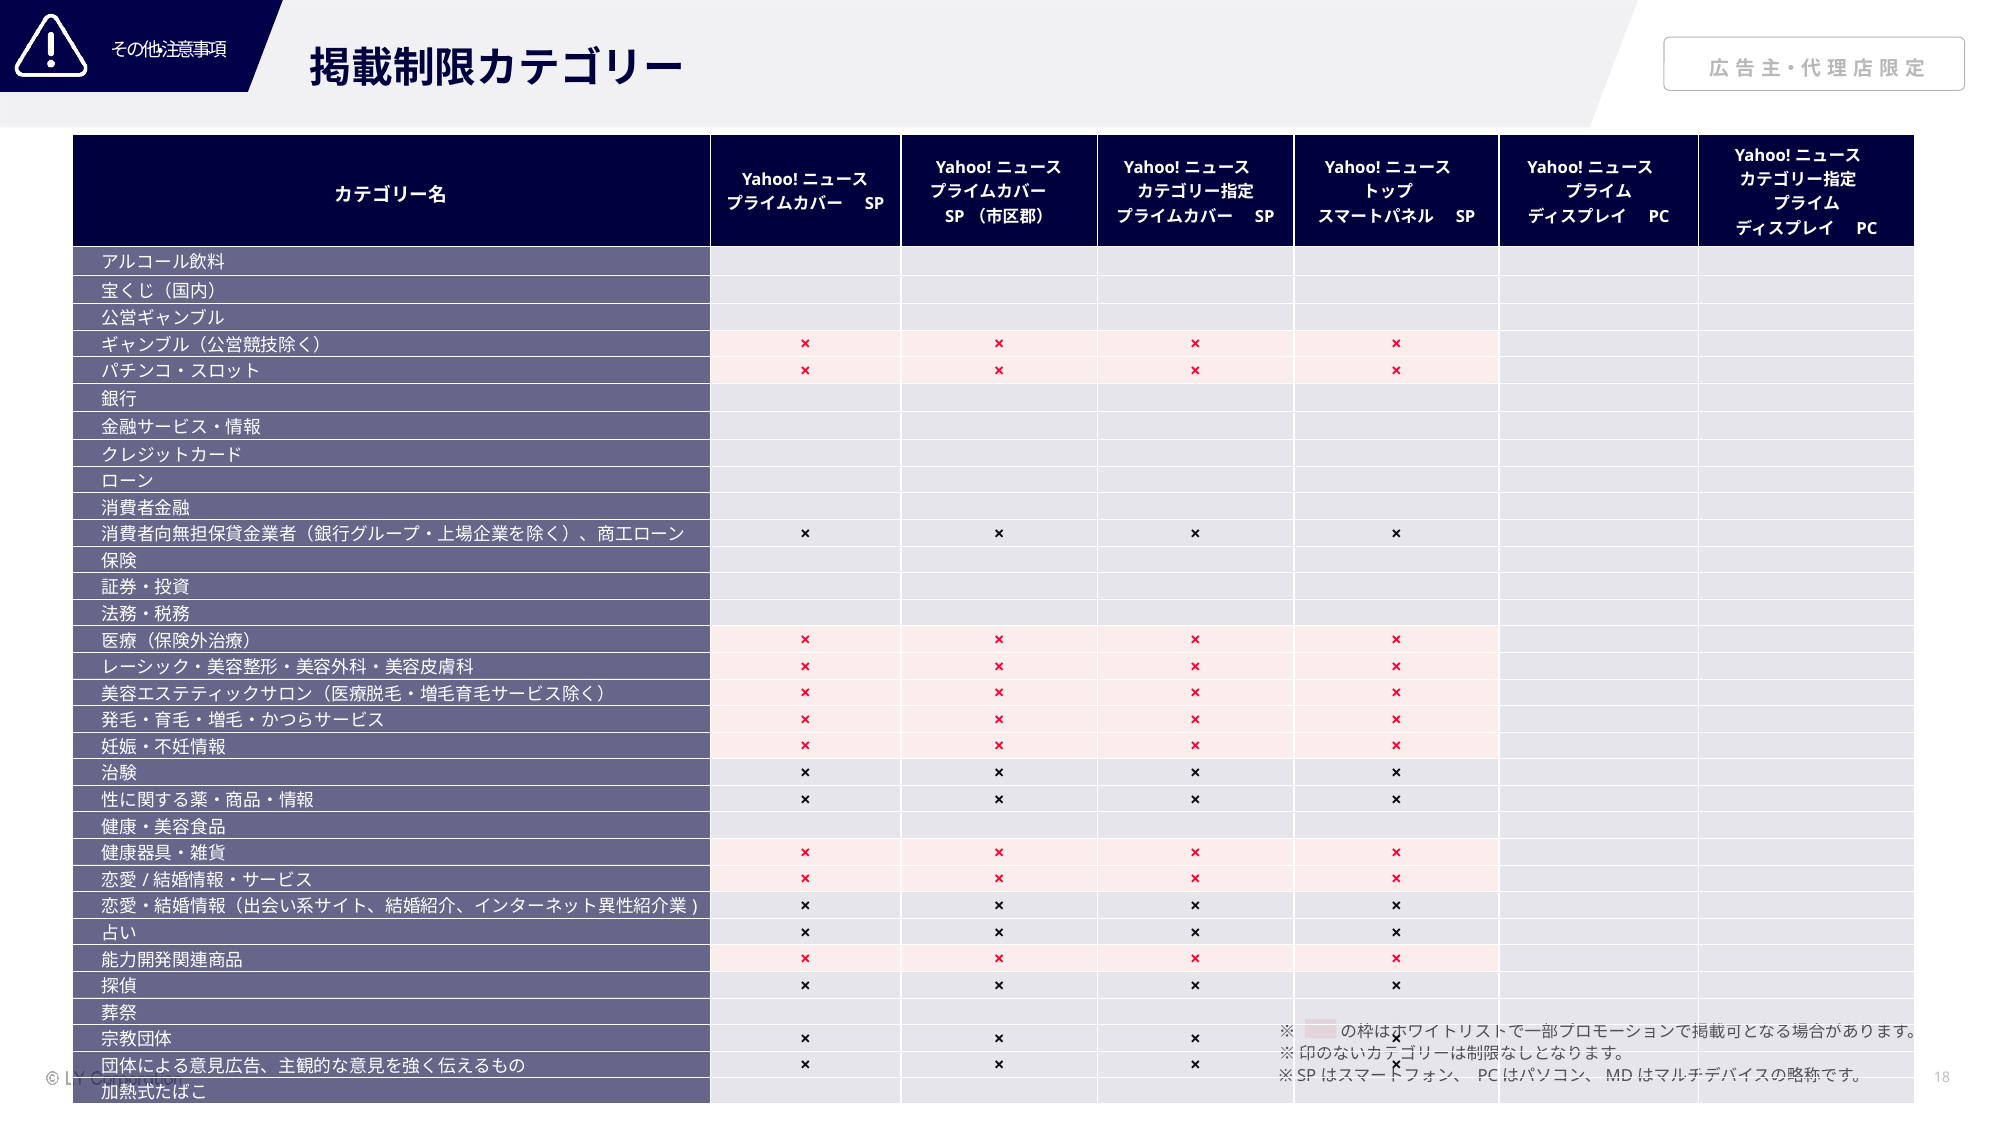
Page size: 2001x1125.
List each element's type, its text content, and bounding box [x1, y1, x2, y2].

table_cell × [711, 759, 900, 785]
table_cell [1699, 357, 1914, 383]
table_cell [1295, 573, 1498, 599]
table_cell × [711, 626, 900, 652]
table_cell [902, 440, 1097, 466]
table_cell [1295, 440, 1498, 466]
table_cell × [1295, 866, 1498, 891]
table_cell [1500, 467, 1698, 492]
table_cell × [1295, 1052, 1498, 1077]
table_cell [1500, 547, 1698, 572]
table_cell × [902, 680, 1097, 705]
table_cell [1699, 520, 1914, 546]
table_cell × [902, 759, 1097, 785]
table_cell 恋愛・結婚情報（出会い系サイト、結婚紹介、インターネット異性紹介業) [73, 892, 710, 918]
table_cell 証券・投資 [73, 573, 710, 599]
table_cell [1500, 304, 1698, 330]
table_cell × [711, 1052, 900, 1077]
table_cell [711, 467, 900, 492]
table_cell 宝くじ（国内） [73, 276, 710, 303]
table_cell 法務・税務 [73, 600, 710, 625]
table_cell [1295, 384, 1498, 411]
table_cell パチンコ・スロット [73, 357, 710, 383]
table_cell [1098, 573, 1293, 599]
table_cell [902, 412, 1097, 439]
table_cell [1699, 331, 1914, 356]
table_cell 銀行 [73, 384, 710, 411]
table_cell × [1098, 653, 1293, 679]
table_header Yahoo!ニュース カテゴリー指定 プライムカバー SP [1098, 135, 1293, 246]
table_cell [1098, 304, 1293, 330]
table_cell [902, 600, 1097, 625]
table_cell [902, 304, 1097, 330]
table_cell [1699, 892, 1914, 918]
table_cell [1098, 812, 1293, 838]
table_cell [1500, 999, 1698, 1024]
table_cell [711, 812, 900, 838]
table_cell [902, 384, 1097, 411]
table_cell × [1295, 945, 1498, 971]
table_cell [1699, 866, 1914, 891]
table_cell [711, 1078, 900, 1103]
table_cell × [711, 945, 900, 971]
table_cell 宗教団体 [73, 1025, 710, 1051]
table_cell × [1098, 706, 1293, 732]
table_header Yahoo!ニュース プライム ディスプレイ PC [1500, 135, 1698, 246]
table_cell [1098, 999, 1293, 1024]
table_cell [1500, 653, 1698, 679]
table_cell × [1098, 626, 1293, 652]
table_cell [1699, 839, 1914, 865]
table_cell 恋愛/結婚情報・サービス [73, 866, 710, 891]
table_cell [1699, 945, 1914, 971]
table_cell [1500, 839, 1698, 865]
table_cell × [902, 786, 1097, 811]
table_cell [711, 999, 900, 1024]
table_cell [1699, 706, 1914, 732]
table_cell × [711, 331, 900, 356]
table_cell [1098, 467, 1293, 492]
table_cell [902, 999, 1097, 1024]
table_cell × [1098, 680, 1293, 705]
table_cell [711, 247, 900, 275]
table_cell [711, 600, 900, 625]
table_cell [1699, 759, 1914, 785]
table_cell 金融サービス・情報 [73, 412, 710, 439]
table_header Yahoo!ニュース プライムカバー SP（市区郡） [902, 135, 1097, 246]
table_cell [1500, 1052, 1698, 1077]
table_cell [1295, 276, 1498, 303]
table_cell [1699, 547, 1914, 572]
table_cell 消費者向無担保貸金業者（銀行グループ・上場企業を除く）、商工ローン [73, 520, 710, 546]
table_cell [1699, 972, 1914, 998]
table_cell 占い [73, 919, 710, 944]
picture [46, 1071, 71, 1088]
table_cell × [902, 1025, 1097, 1051]
table_cell 健康器具・雑貨 [73, 839, 710, 865]
table_cell [1500, 945, 1698, 971]
table_cell [1098, 547, 1293, 572]
table_cell × [711, 653, 900, 679]
table_cell [1699, 680, 1914, 705]
table_cell [1295, 600, 1498, 625]
table_cell × [1098, 357, 1293, 383]
table_cell × [711, 680, 900, 705]
table_cell [902, 812, 1097, 838]
table_cell × [1098, 786, 1293, 811]
table_cell × [902, 357, 1097, 383]
table_cell [1500, 331, 1698, 356]
list 掲載制限カテゴリー [309, 41, 1645, 97]
table_cell 妊娠・不妊情報 [73, 733, 710, 758]
table_cell ギャンブル（公営競技除く） [73, 331, 710, 356]
table_cell [1295, 247, 1498, 275]
table_cell × [1295, 706, 1498, 732]
table_cell [1500, 520, 1698, 546]
table_cell 発毛・育毛・増毛・かつらサービス [73, 706, 710, 732]
table_cell [1098, 1078, 1293, 1103]
table_cell × [1295, 919, 1498, 944]
table_cell [1699, 733, 1914, 758]
table_cell [711, 440, 900, 466]
table_cell [1699, 1025, 1914, 1051]
table_cell × [1098, 866, 1293, 891]
table_cell 加熱式たばこ [73, 1078, 710, 1103]
table_cell [1500, 1025, 1698, 1051]
table_header Yahoo!ニュース トップ スマートパネル SP [1295, 135, 1498, 246]
table_cell [1500, 573, 1698, 599]
table_cell [1500, 1078, 1698, 1103]
table_cell [1098, 247, 1293, 275]
table_cell [1699, 1078, 1914, 1103]
table_cell [1098, 412, 1293, 439]
table_cell × [902, 331, 1097, 356]
table_cell [1699, 999, 1914, 1024]
table_cell 保険 [73, 547, 710, 572]
table_cell × [1295, 653, 1498, 679]
table_cell [711, 573, 900, 599]
table_cell [1098, 276, 1293, 303]
table_cell [1500, 493, 1698, 519]
table_header カテゴリー名 [73, 135, 710, 246]
table_cell × [711, 706, 900, 732]
table_cell × [902, 839, 1097, 865]
table_cell × [711, 919, 900, 944]
table_cell × [902, 945, 1097, 971]
table_cell アルコール飲料 [73, 247, 710, 275]
table_cell [1699, 786, 1914, 811]
table_cell [1295, 467, 1498, 492]
table_cell [1500, 892, 1698, 918]
table_cell [1699, 919, 1914, 944]
table_cell × [902, 733, 1097, 758]
table_cell 能力開発関連商品 [73, 945, 710, 971]
table_cell 消費者金融 [73, 493, 710, 519]
table_cell [1500, 733, 1698, 758]
table_cell × [902, 892, 1097, 918]
table_cell [1699, 440, 1914, 466]
table_cell [711, 276, 900, 303]
table_cell 団体による意見広告、主観的な意見を強く伝えるもの [73, 1052, 710, 1077]
table_cell [1295, 999, 1498, 1024]
table_cell [711, 547, 900, 572]
table_cell 探偵 [73, 972, 710, 998]
table_cell [1699, 812, 1914, 838]
table_cell [1500, 812, 1698, 838]
table_cell [1500, 412, 1698, 439]
table_cell 医療（保険外治療） [73, 626, 710, 652]
table_cell × [1295, 1025, 1498, 1051]
table_cell [711, 304, 900, 330]
table_cell × [1295, 331, 1498, 356]
table_cell × [1295, 892, 1498, 918]
table_cell × [1295, 520, 1498, 546]
table_cell ローン [73, 467, 710, 492]
table_cell クレジットカード [73, 440, 710, 466]
table_cell × [1098, 1025, 1293, 1051]
picture [9, 5, 92, 87]
table_cell × [1295, 759, 1498, 785]
table_cell [1500, 600, 1698, 625]
table_cell × [711, 866, 900, 891]
table_cell 葬祭 [73, 999, 710, 1024]
table_cell [1500, 919, 1698, 944]
table_cell [902, 247, 1097, 275]
table_cell [902, 547, 1097, 572]
table_cell × [1295, 786, 1498, 811]
table_cell × [1295, 357, 1498, 383]
table_cell [1500, 357, 1698, 383]
table_header Yahoo!ニュース カテゴリー指定 プライム ディスプレイ PC [1699, 135, 1914, 246]
table_cell × [711, 733, 900, 758]
table_cell × [1098, 945, 1293, 971]
table_cell × [1098, 733, 1293, 758]
table_cell [1500, 706, 1698, 732]
table_cell [1295, 493, 1498, 519]
table_cell × [902, 626, 1097, 652]
table_cell × [902, 972, 1097, 998]
table_cell × [1098, 520, 1293, 546]
table_cell × [1098, 972, 1293, 998]
table_cell [1500, 276, 1698, 303]
table_cell [1699, 626, 1914, 652]
table_cell [1699, 304, 1914, 330]
table_cell × [902, 653, 1097, 679]
table_cell 公営ギャンブル [73, 304, 710, 330]
table_cell レーシック・美容整形・美容外科・美容皮膚科 [73, 653, 710, 679]
list その他・注意事項 [97, 13, 240, 81]
table_cell × [1295, 839, 1498, 865]
table_cell × [1098, 331, 1293, 356]
table_cell [1098, 493, 1293, 519]
table_cell [1699, 247, 1914, 275]
table_cell [1500, 247, 1698, 275]
table_cell [1295, 812, 1498, 838]
table_cell 性に関する薬・商品・情報 [73, 786, 710, 811]
table_cell [1699, 493, 1914, 519]
table_cell [1098, 384, 1293, 411]
table_cell [1500, 384, 1698, 411]
table_cell × [711, 972, 900, 998]
table_cell × [711, 1025, 900, 1051]
table_cell [1500, 759, 1698, 785]
table_cell [1699, 276, 1914, 303]
table_cell [902, 493, 1097, 519]
table_cell [711, 412, 900, 439]
table_cell [1295, 304, 1498, 330]
table_cell × [1098, 839, 1293, 865]
table_cell [902, 573, 1097, 599]
table_cell [1699, 573, 1914, 599]
table_cell × [711, 892, 900, 918]
table_cell [1699, 653, 1914, 679]
table_cell × [902, 919, 1097, 944]
table_cell [902, 1078, 1097, 1103]
table_cell × [1098, 1052, 1293, 1077]
table_cell × [902, 866, 1097, 891]
table_cell [1500, 626, 1698, 652]
table_cell [1699, 384, 1914, 411]
table_cell × [711, 839, 900, 865]
table_cell [1295, 412, 1498, 439]
table_cell × [902, 1052, 1097, 1077]
table_cell × [1098, 892, 1293, 918]
table_cell [1699, 600, 1914, 625]
table_cell 健康・美容食品 [73, 812, 710, 838]
table_cell [1500, 972, 1698, 998]
table_cell [1500, 866, 1698, 891]
table_cell × [711, 520, 900, 546]
table_cell [1098, 440, 1293, 466]
table_cell [1098, 600, 1293, 625]
table_cell 美容エステティックサロン（医療脱毛・増毛育毛サービス除く） [73, 680, 710, 705]
table_cell [1699, 467, 1914, 492]
text_box ※ の枠はホワイトリストで一部プロモーションで掲載可となる場合があります。 ※ 印のないカテゴリーは制限なしとなります。 ※ SPはスマートフォン、 PCはパソコン、MDはマルチデバイスの略称です。 [1915, 1019, 1966, 1086]
table_cell [902, 276, 1097, 303]
table_cell × [1295, 972, 1498, 998]
table_cell × [902, 706, 1097, 732]
table_cell [902, 467, 1097, 492]
table_cell × [711, 786, 900, 811]
table_cell [711, 493, 900, 519]
table_cell [1295, 547, 1498, 572]
table_cell [1500, 440, 1698, 466]
table_cell × [902, 520, 1097, 546]
table_cell × [711, 357, 900, 383]
table_cell × [1295, 680, 1498, 705]
table_header Yahoo!ニュース プライムカバー SP [711, 135, 900, 246]
table_cell × [1098, 919, 1293, 944]
table_cell × [1295, 626, 1498, 652]
table_cell [1500, 680, 1698, 705]
table_cell × [1295, 733, 1498, 758]
table_cell [1699, 1052, 1914, 1077]
table_cell × [1098, 759, 1293, 785]
table_cell [1295, 1078, 1498, 1103]
table_cell [1699, 412, 1914, 439]
table_cell 治験 [73, 759, 710, 785]
table_cell [711, 384, 900, 411]
table_cell [1500, 786, 1698, 811]
